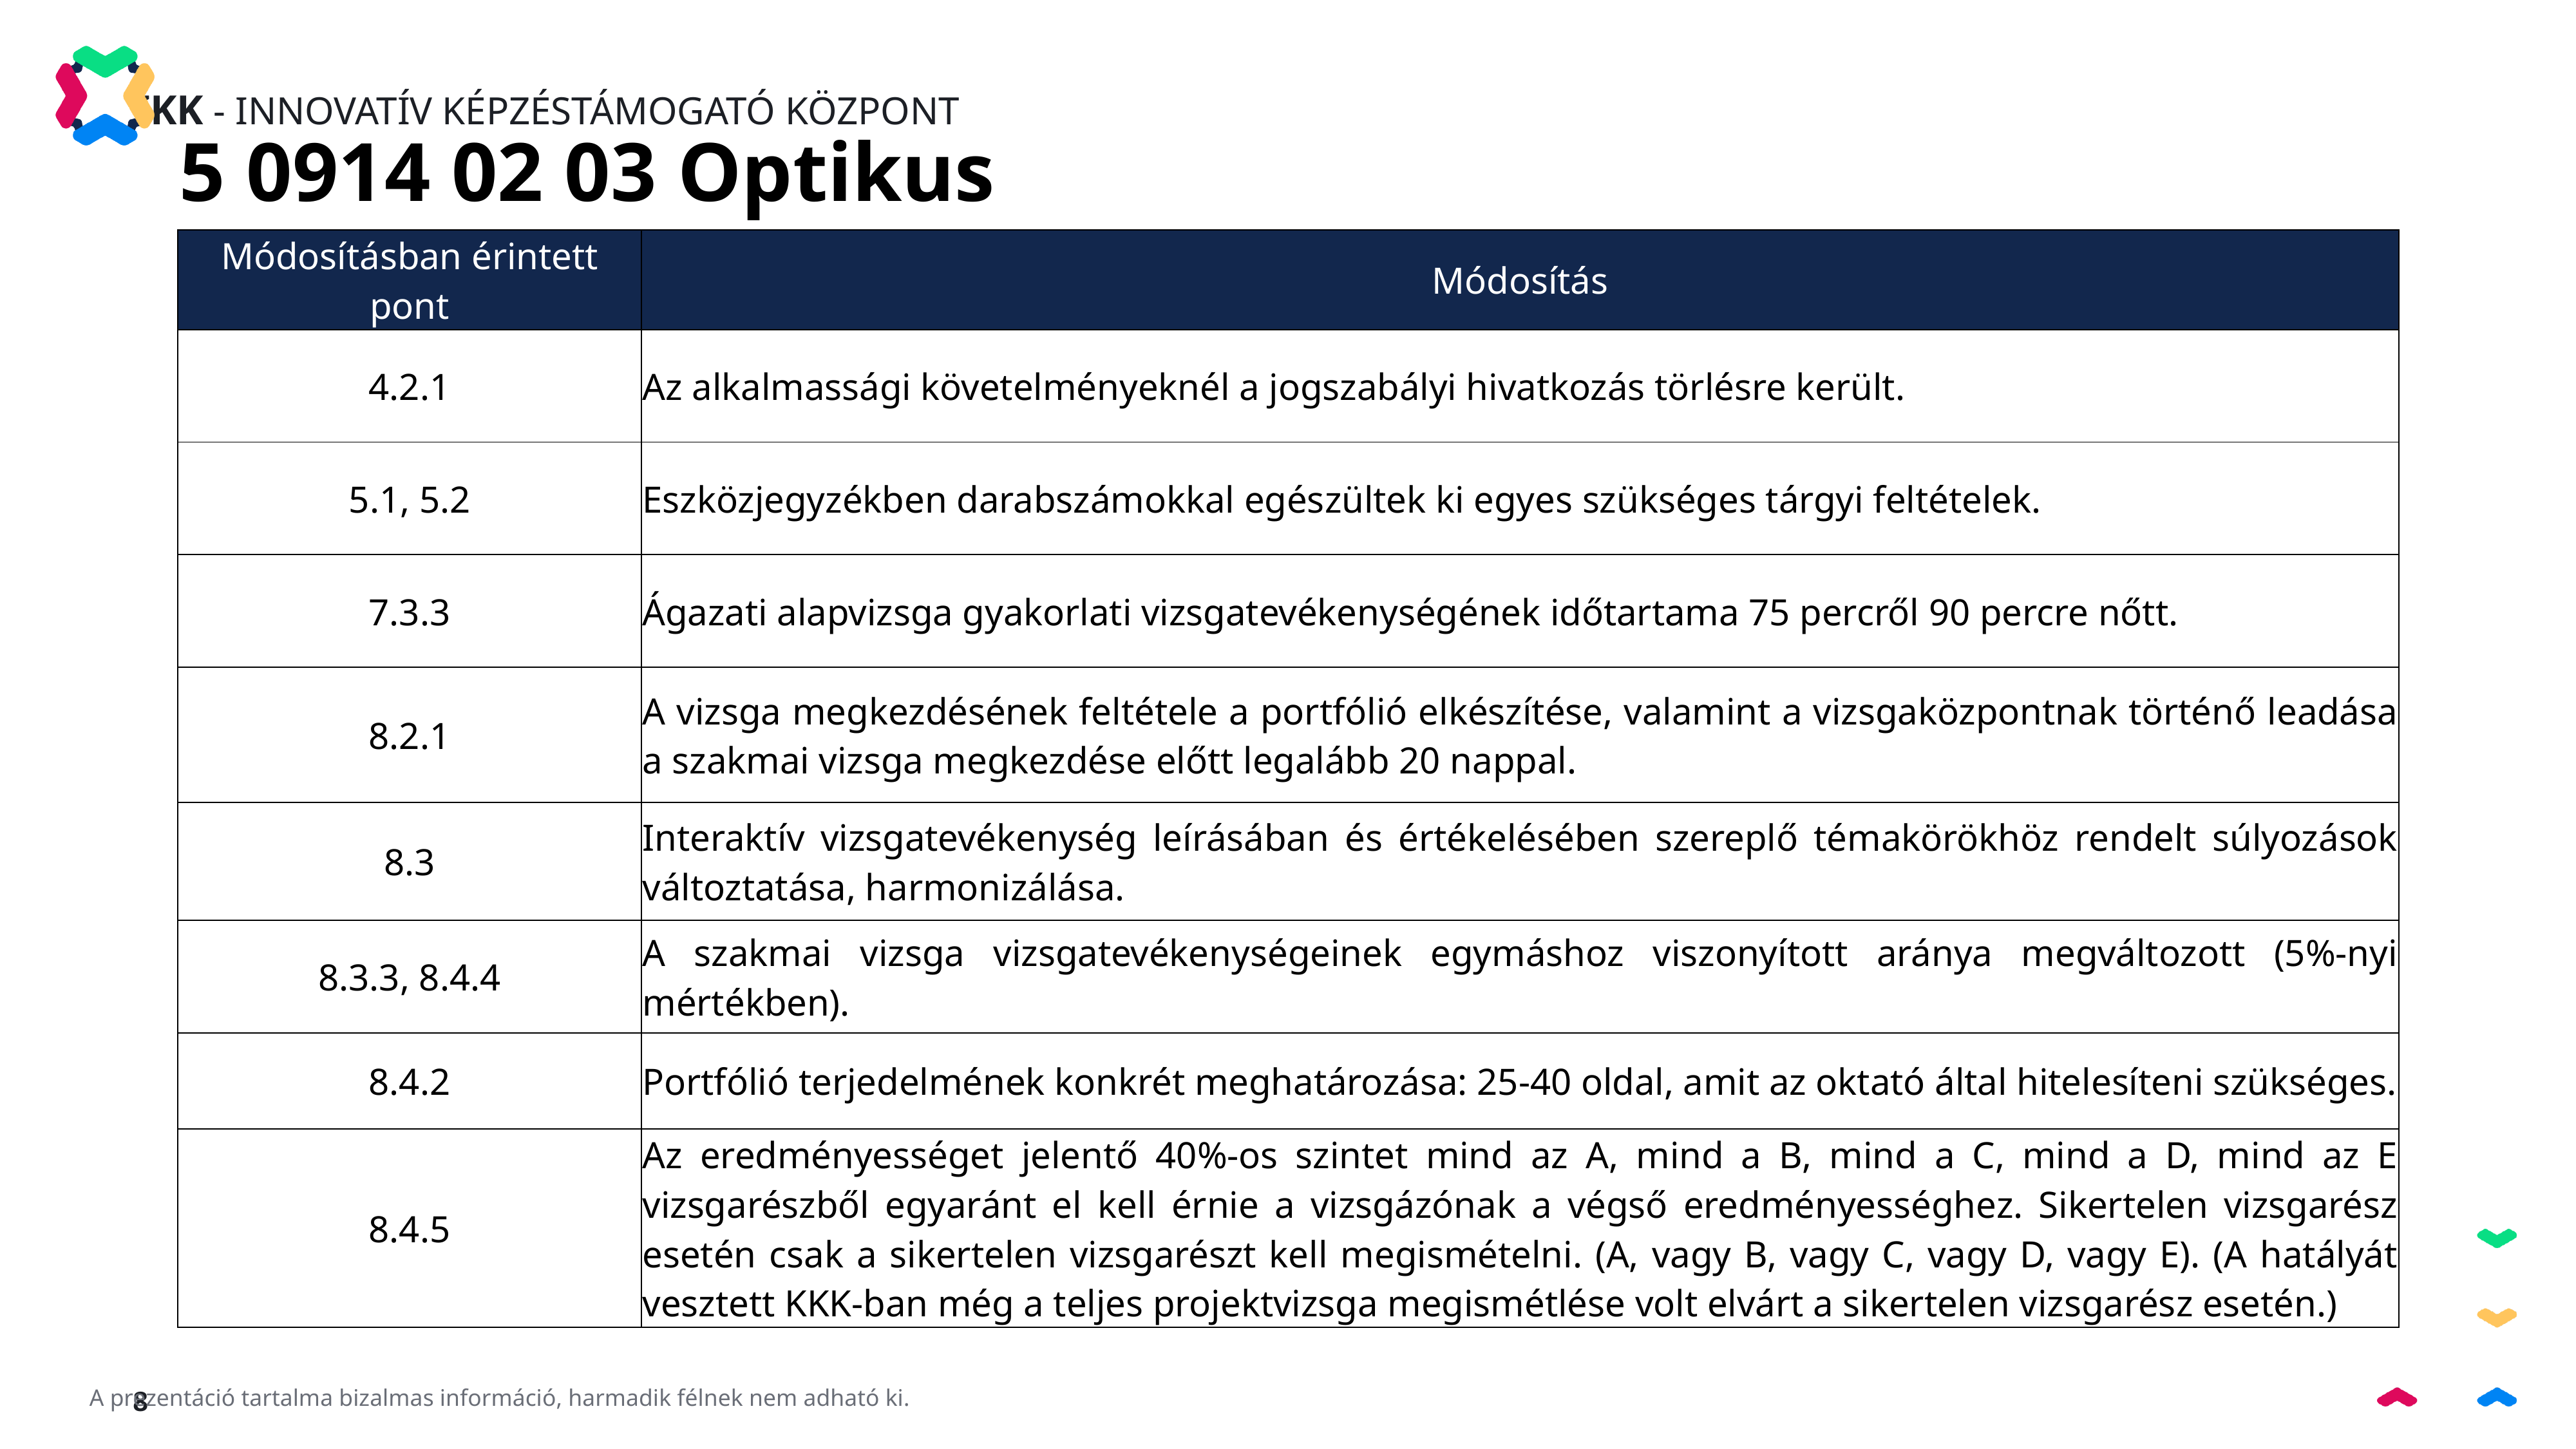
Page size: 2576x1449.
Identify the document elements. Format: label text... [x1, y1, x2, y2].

table_cell Portfólió terjedelmének konkrét meghatározása: 25-40 oldal, amit az oktató által hitelesíteni szükséges. [642, 1034, 2398, 1128]
table_cell Az alkalmassági követelményeknél a jogszabályi hivatkozás törlésre került. [642, 330, 2398, 442]
table_cell 8.4.5 [178, 1130, 641, 1327]
table_cell A vizsga megkezdésének feltétele a portfólió elkészítése, valamint a vizsgaközpontnak történő leadása a szakmai vizsga megkezdése előtt legalább 20 nappal. [642, 668, 2398, 802]
table_cell Eszközjegyzékben darabszámokkal egészültek ki egyes szükséges tárgyi feltételek. [642, 442, 2398, 554]
picture [55, 46, 155, 146]
table_header Módosítás [642, 231, 2398, 329]
table_cell A szakmai vizsga vizsgatevékenységeinek egymáshoz viszonyított aránya megváltozott (5%-nyi mértékben). [642, 921, 2398, 1032]
list 5 0914 02 03 Optikus [179, 120, 2188, 193]
table_cell Interaktív vizsgatevékenység leírásában és értékelésében szereplő témakörökhöz rendelt súlyozások változtatása, harmonizálása. [642, 803, 2398, 920]
table_cell 8.3 [178, 803, 641, 920]
table_cell Ágazati alapvizsga gyakorlati vizsgatevékenységének időtartama 75 percről 90 percre nőtt. [642, 555, 2398, 667]
table_header Módosításban érintett pont [178, 231, 641, 329]
table_cell 4.2.1 [178, 330, 641, 442]
table_cell 8.3.3, 8.4.4 [178, 921, 641, 1032]
table_cell 8.4.2 [178, 1034, 641, 1128]
table_cell Az eredményességet jelentő 40%-os szintet mind az A, mind a B, mind a C, mind a D, mind az E vizsgarészből egyaránt el kell érnie a vizsgázónak a végső eredményességhez. Sikertelen vizsgarész esetén csak a sikertelen vizsgarészt kell megismételni. (A, vagy B, vagy C, vagy D, vagy E). (A hatályát vesztett KKK-ban még a teljes projektvizsga megismétlése volt elvárt a sikertelen vizsgarész esetén.) [642, 1130, 2398, 1327]
picture [2377, 1229, 2517, 1406]
table_cell 5.1, 5.2 [178, 442, 641, 554]
table_cell 8.2.1 [178, 668, 641, 802]
table_cell 7.3.3 [178, 555, 641, 667]
